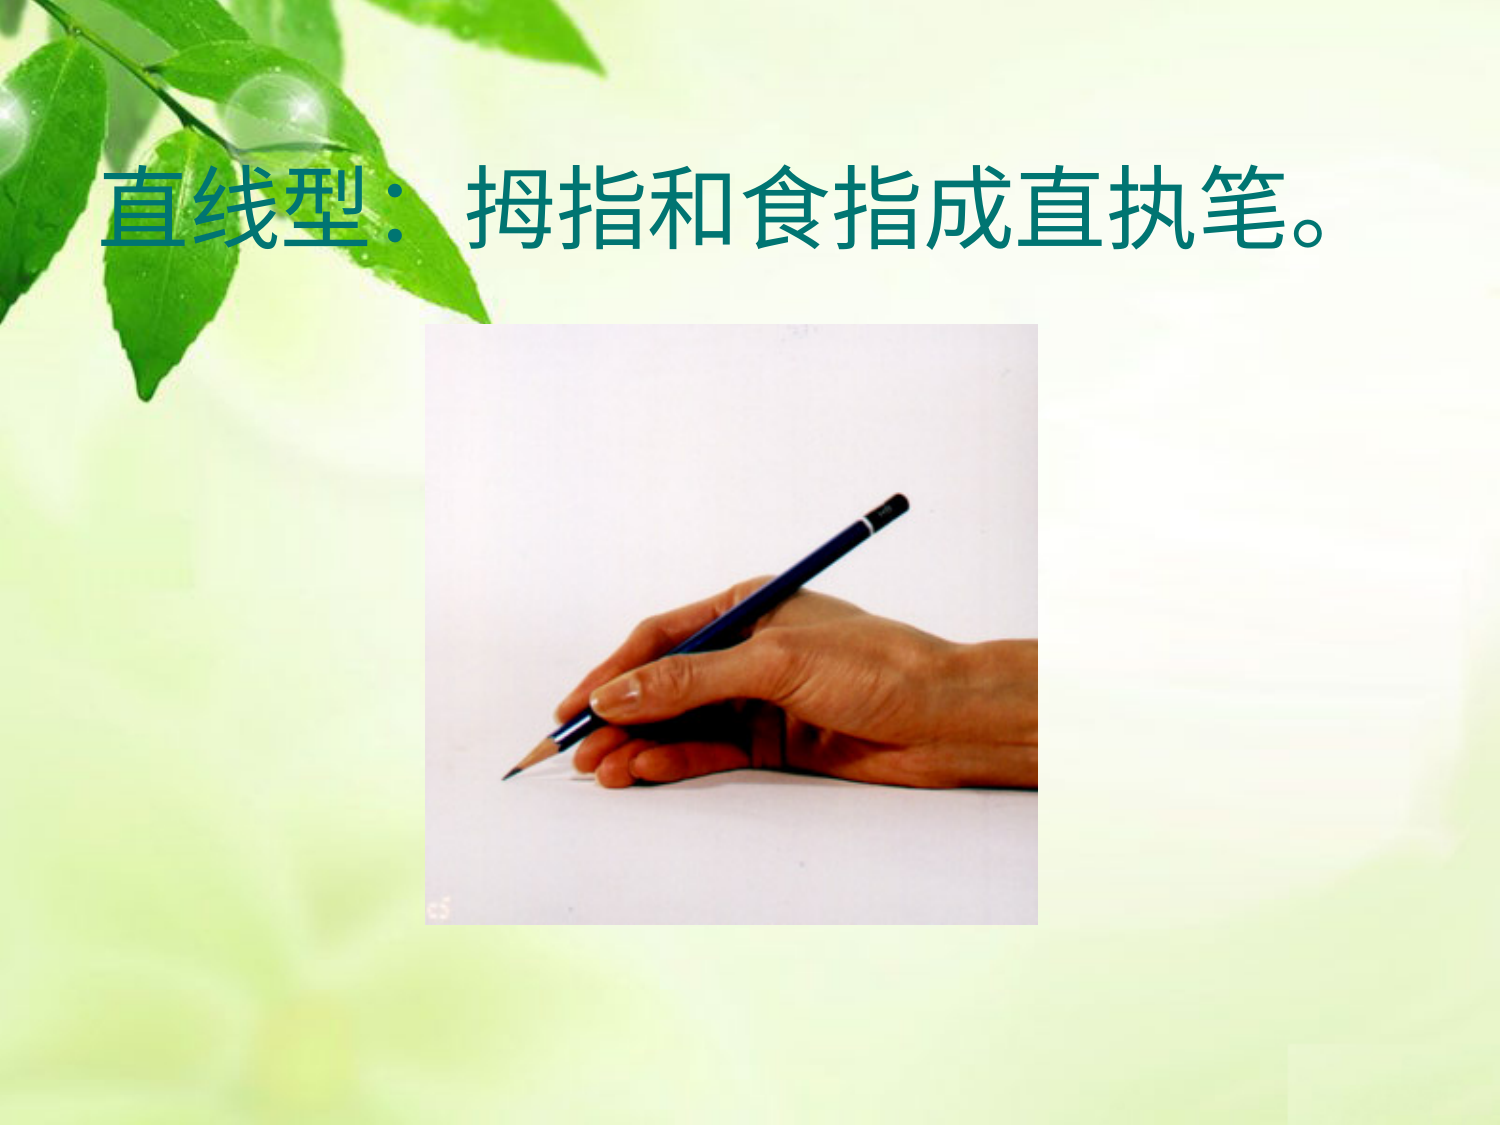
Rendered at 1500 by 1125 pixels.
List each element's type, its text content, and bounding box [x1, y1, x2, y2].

picture [0, 0, 1500, 1125]
title 直线型：拇指和食指成直执笔。 [49, 112, 1451, 301]
